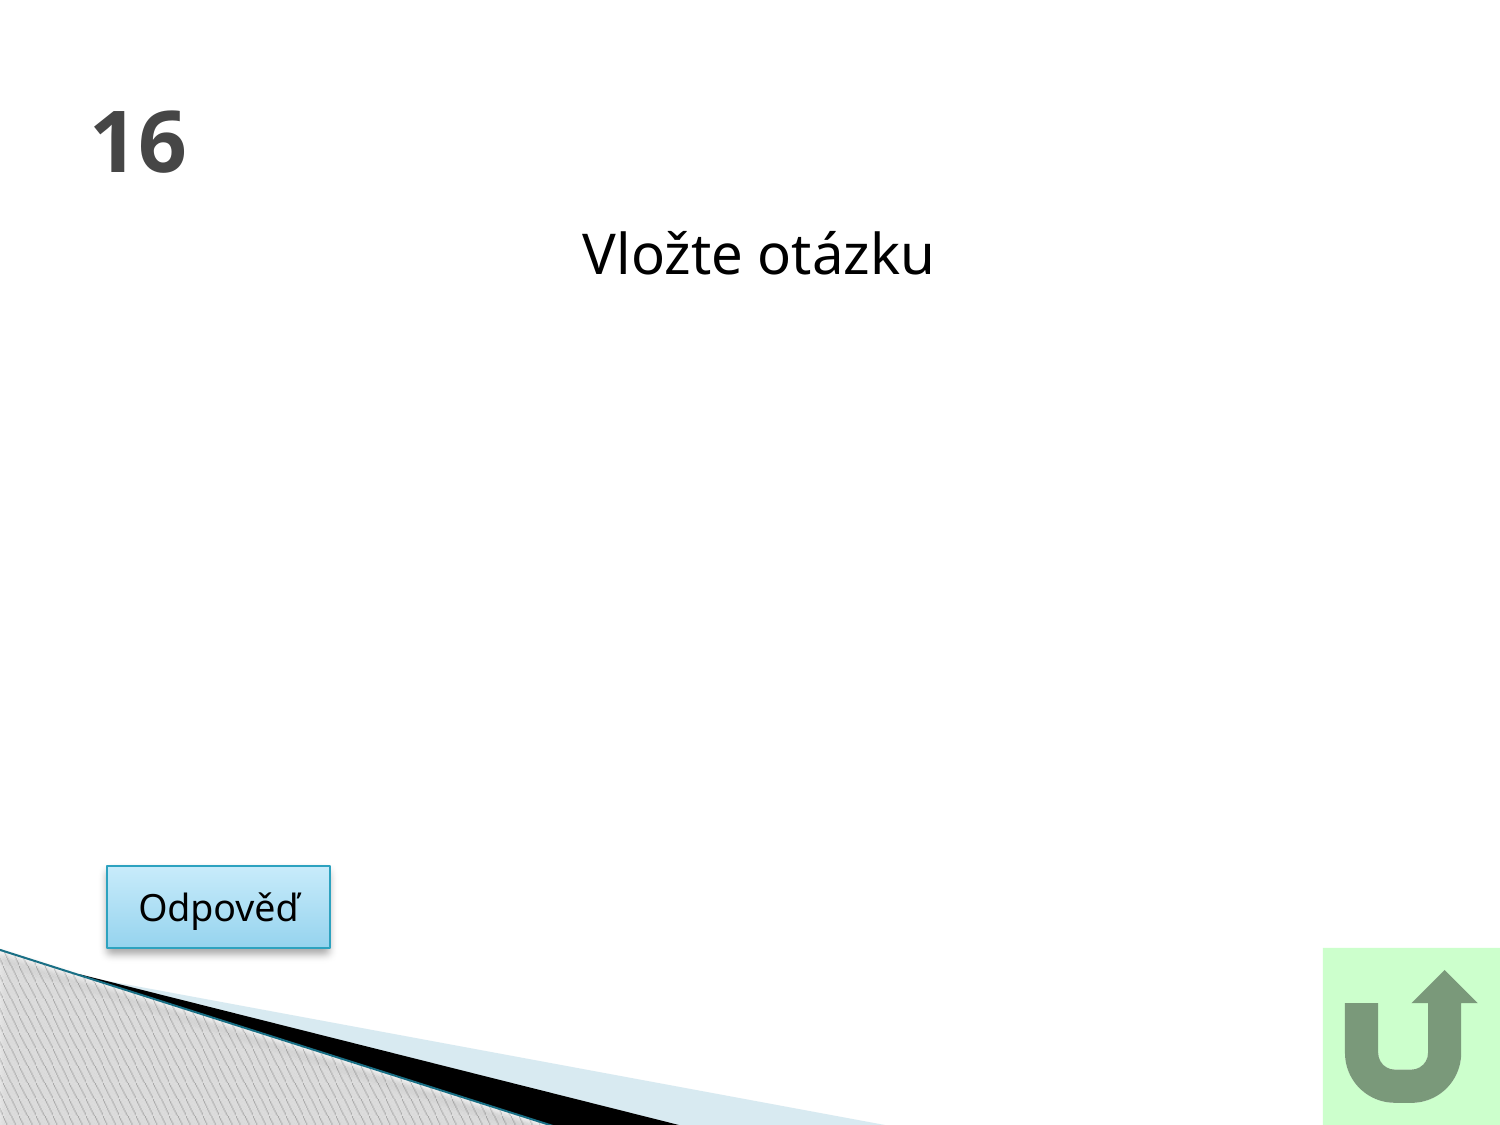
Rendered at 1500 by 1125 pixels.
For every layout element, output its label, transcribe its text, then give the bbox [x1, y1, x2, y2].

text_box Odpověď [106, 865, 331, 949]
list Vložte otázku [75, 233, 1425, 445]
text_box [1322, 947, 1500, 1125]
title 16 [75, 45, 1425, 233]
